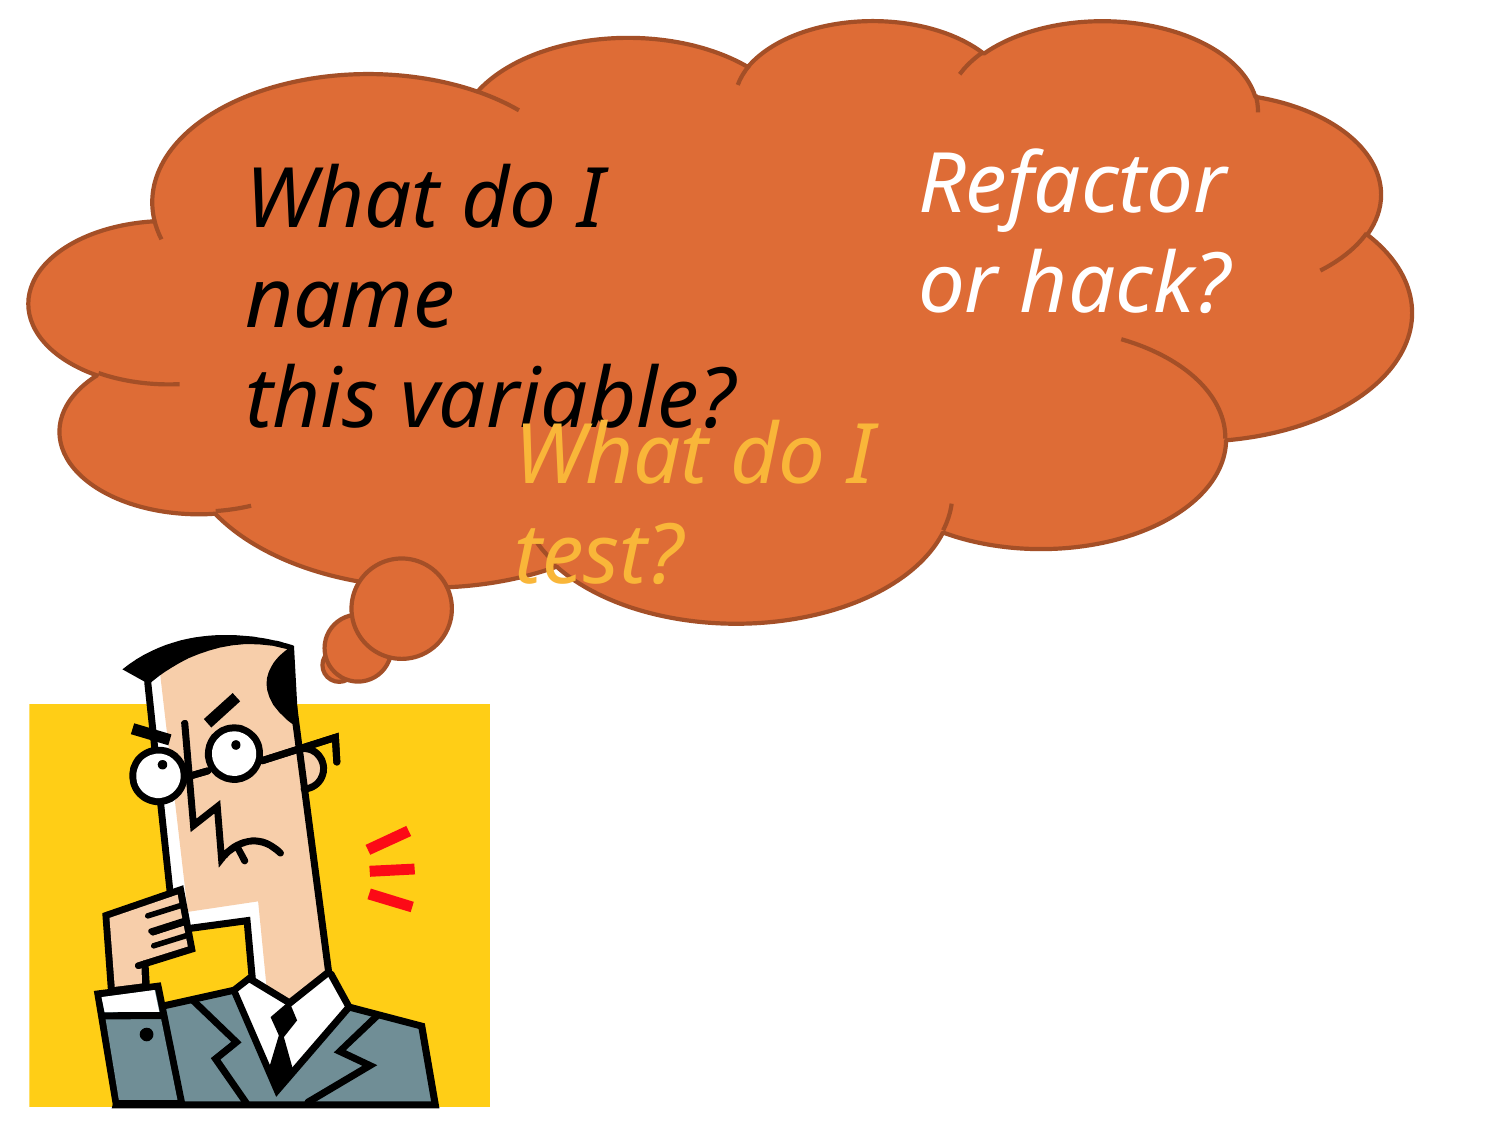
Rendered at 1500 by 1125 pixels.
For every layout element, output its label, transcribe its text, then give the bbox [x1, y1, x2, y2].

text_box Refactor or hack? [903, 121, 1252, 337]
text_box [26, 18, 1415, 608]
text_box What do I test? [499, 392, 1020, 608]
picture [29, 609, 491, 1109]
text_box What do I name this variable? [230, 137, 786, 452]
text_box [626, 608, 847, 626]
